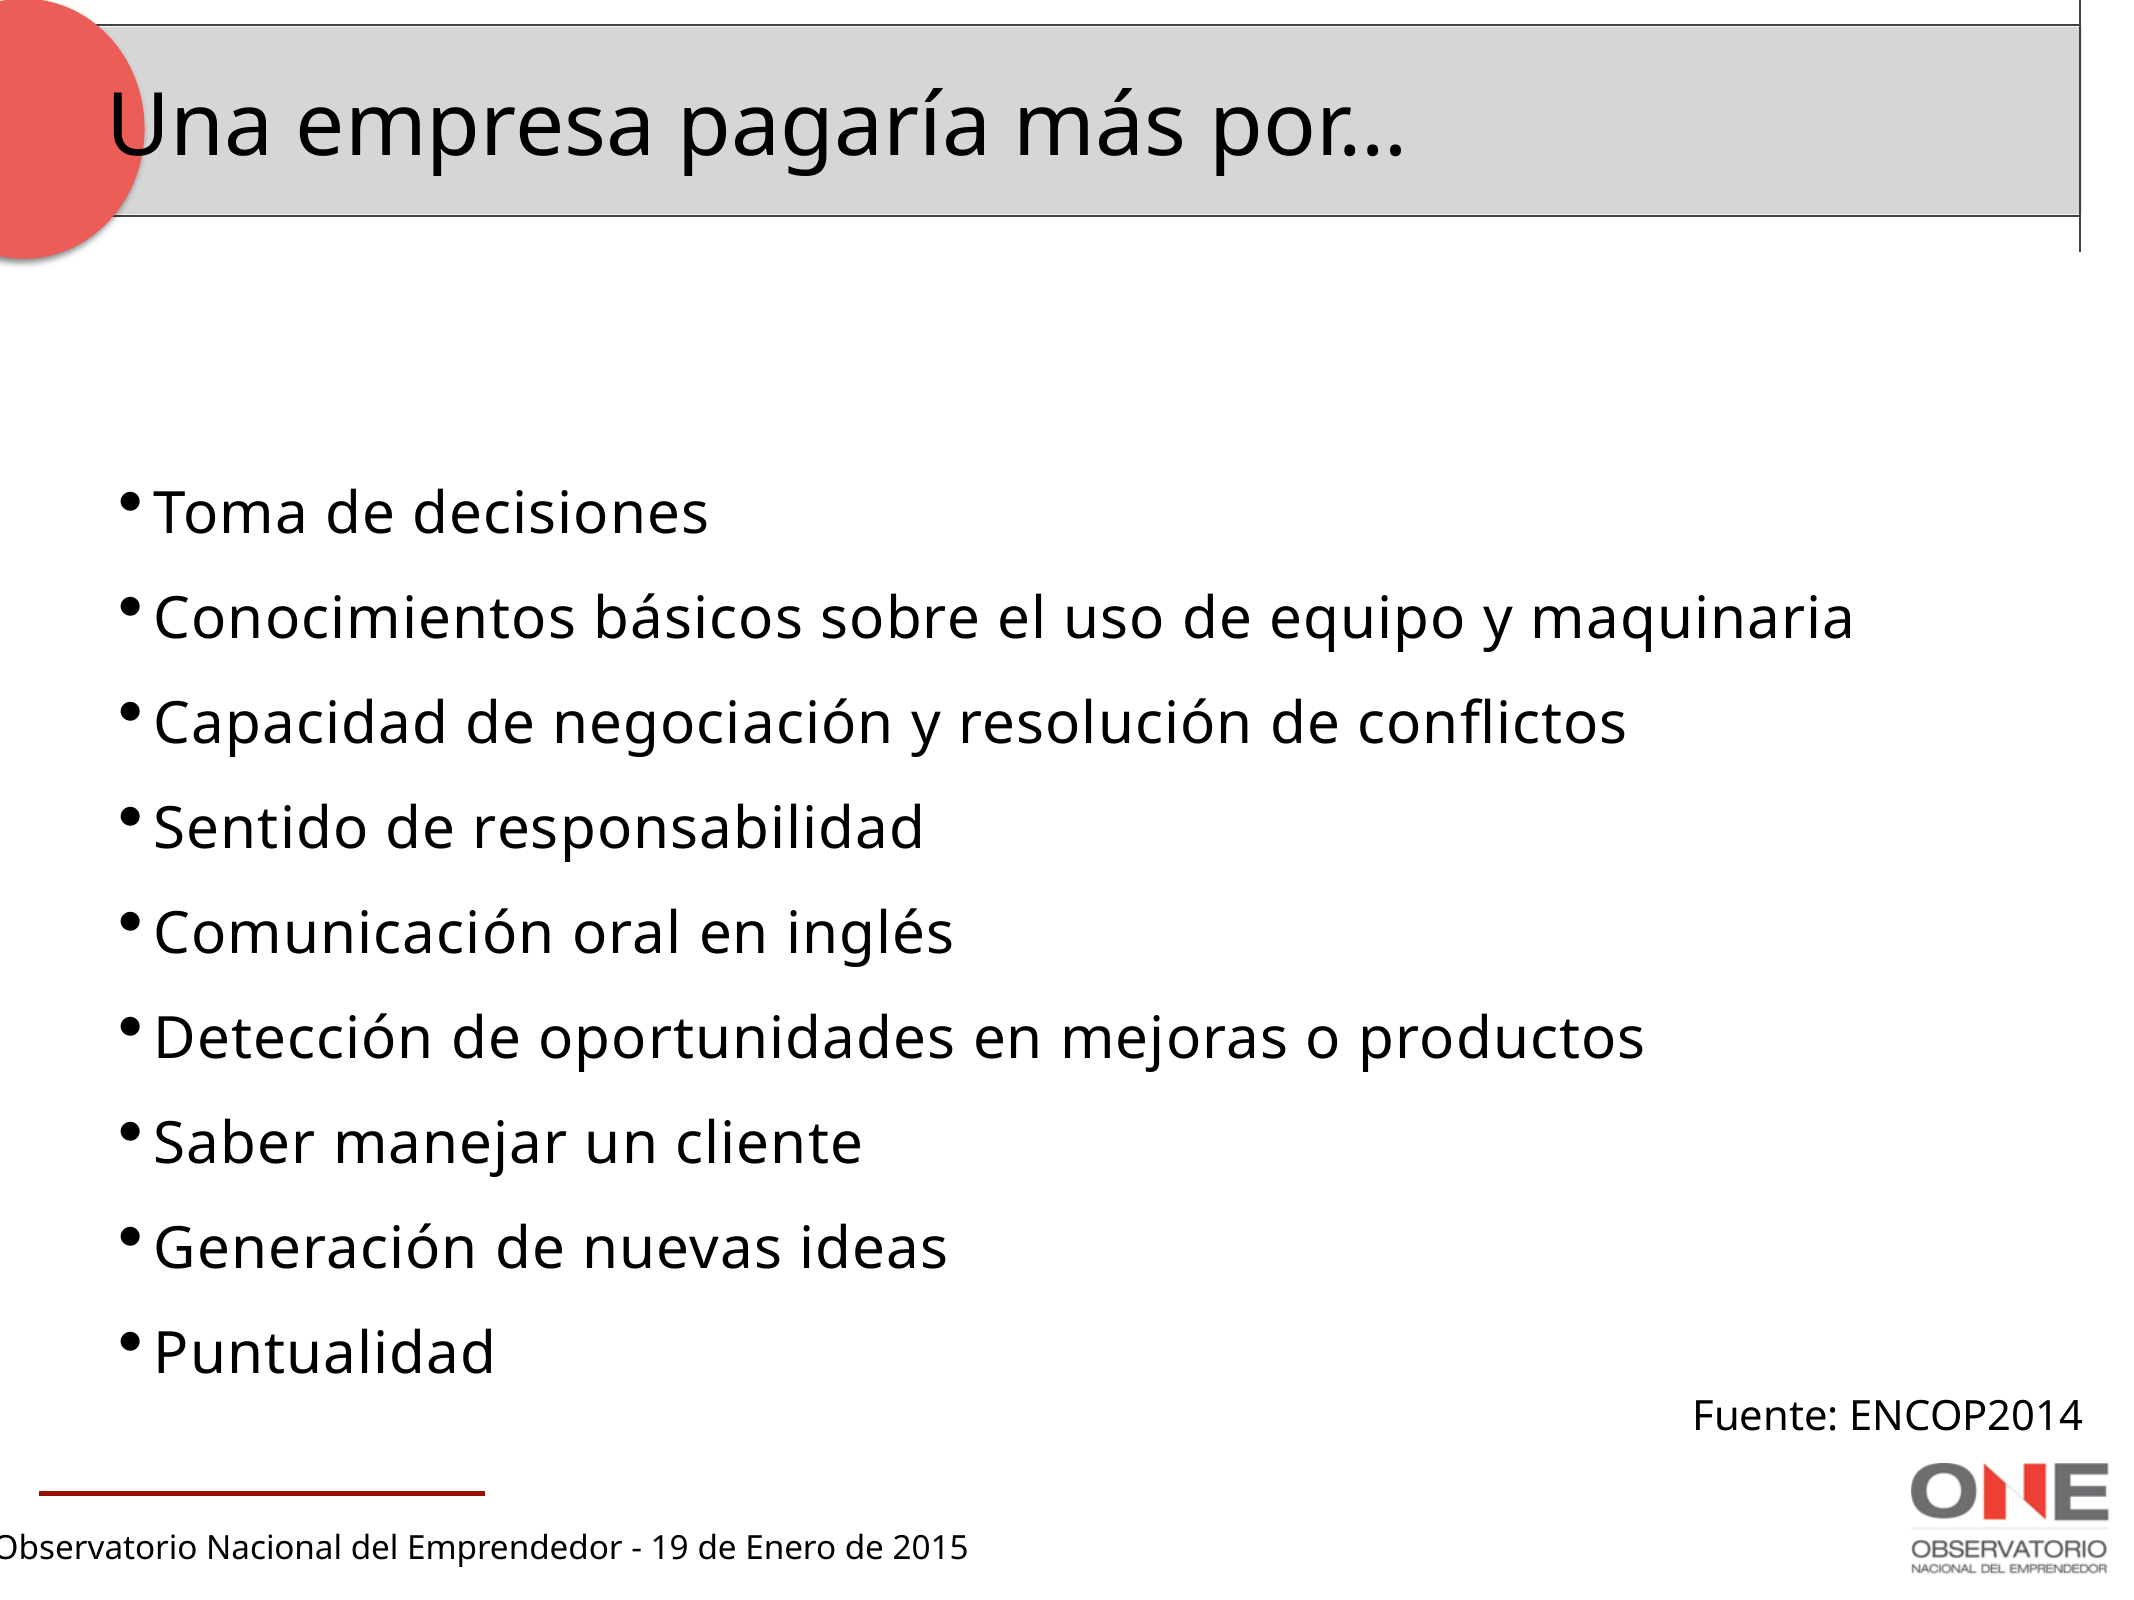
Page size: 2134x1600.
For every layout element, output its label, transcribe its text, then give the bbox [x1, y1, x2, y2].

text_box Una empresa pagaría más por… [97, 59, 1416, 182]
text_box Toma de decisiones Conocimientos básicos sobre el uso de equipo y maquinaria Capacidad de negociación y resolución de conflictos Sentido de responsabilidad Comunicación oral en inglés Detección de oportunidades en mejoras o productos Saber manejar un cliente Generación de nuevas ideas Puntualidad [118, 440, 2016, 1160]
picture [1911, 1463, 2117, 1588]
text_box Fuente: ENCOP2014 [1684, 1380, 2093, 1447]
